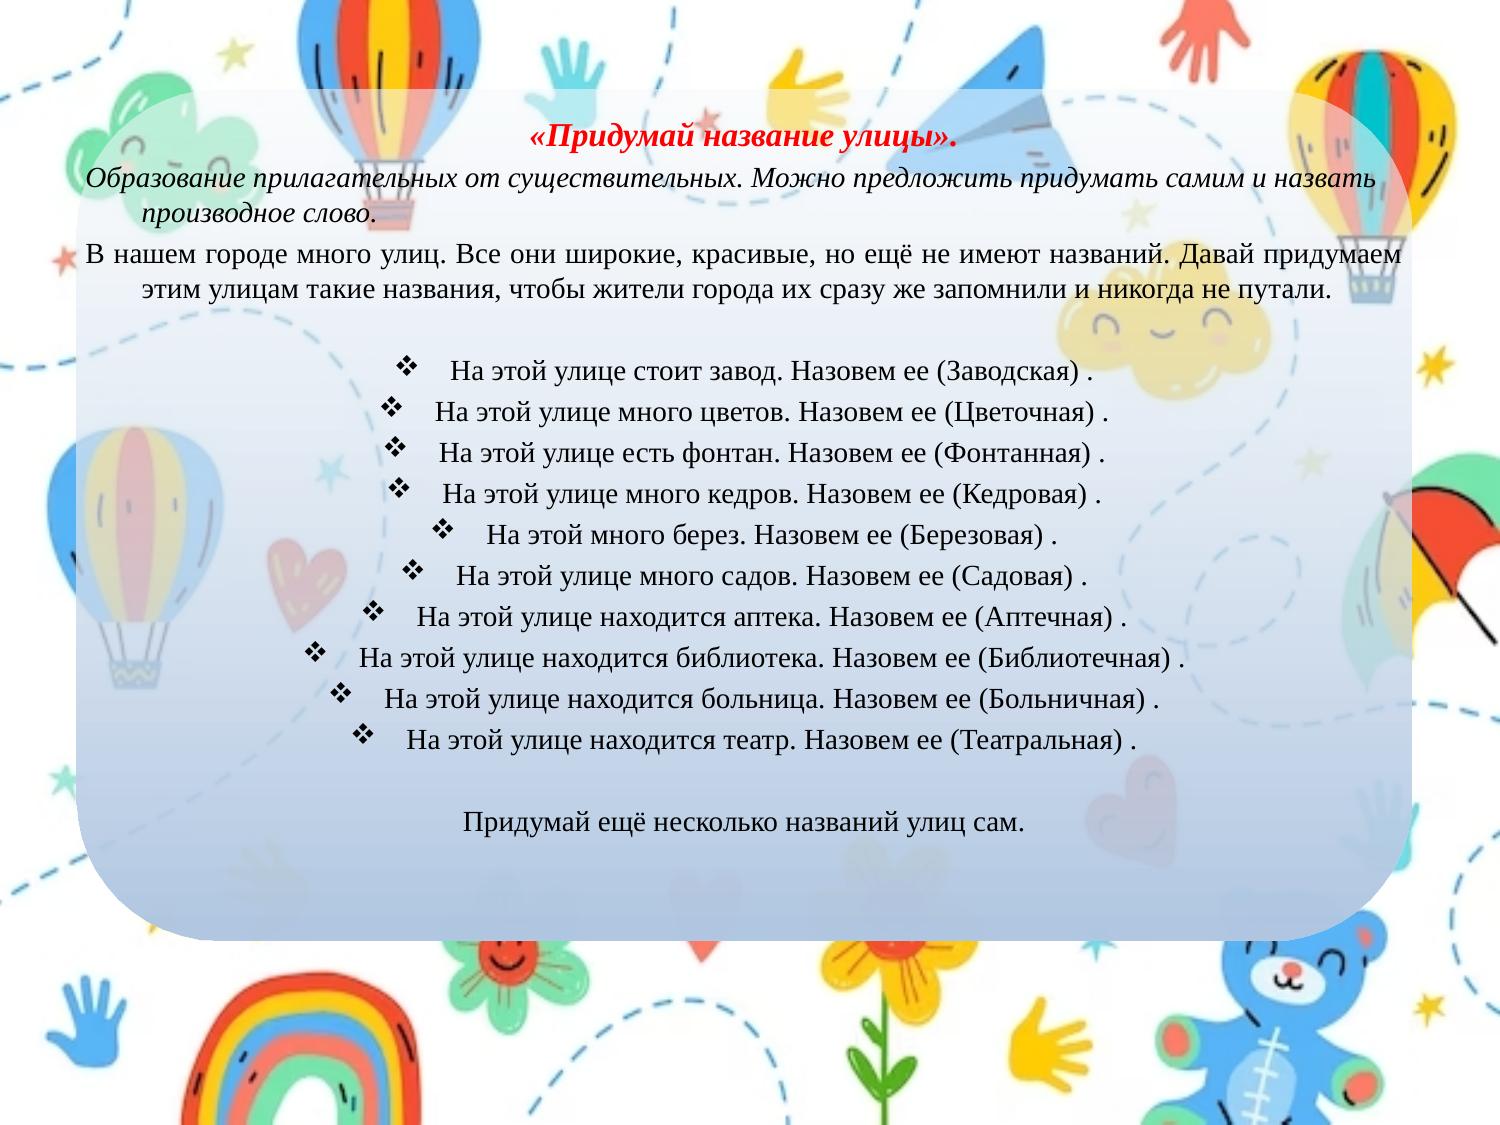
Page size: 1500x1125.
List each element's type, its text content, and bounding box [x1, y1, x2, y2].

picture [0, 0, 1500, 1125]
list «Придумай название улицы». Образование прилагательных от существительных. Можно предложить придумать самим и назвать производное слово. В нашем городе много улиц. Все они широкие, красивые, но ещё не имеют названий. Давай придумаем этим улицам такие названия, чтобы жители города их сразу же запомнили и никогда не путали. На этой улице стоит завод. Назовем ее (Заводская) . На этой улице много цветов. Назовем ее (Цветочная) . На этой улице есть фонтан. Назовем ее (Фонтанная) . На этой улице много кедров. Назовем ее (Кедровая) . На этой много берез. Назовем ее (Березовая) . На этой улице много садов. Назовем ее (Садовая) . На этой улице находится аптека. Назовем ее (Аптечная) . На этой улице находится библиотека. Назовем ее (Библиотечная) . На этой улице находится больница. Назовем ее (Больничная) . На этой улице находится театр. Назовем ее (Театральная) . Придумай ещё несколько названий улиц сам. [70, 105, 1418, 1008]
text_box [150, 87, 1338, 105]
